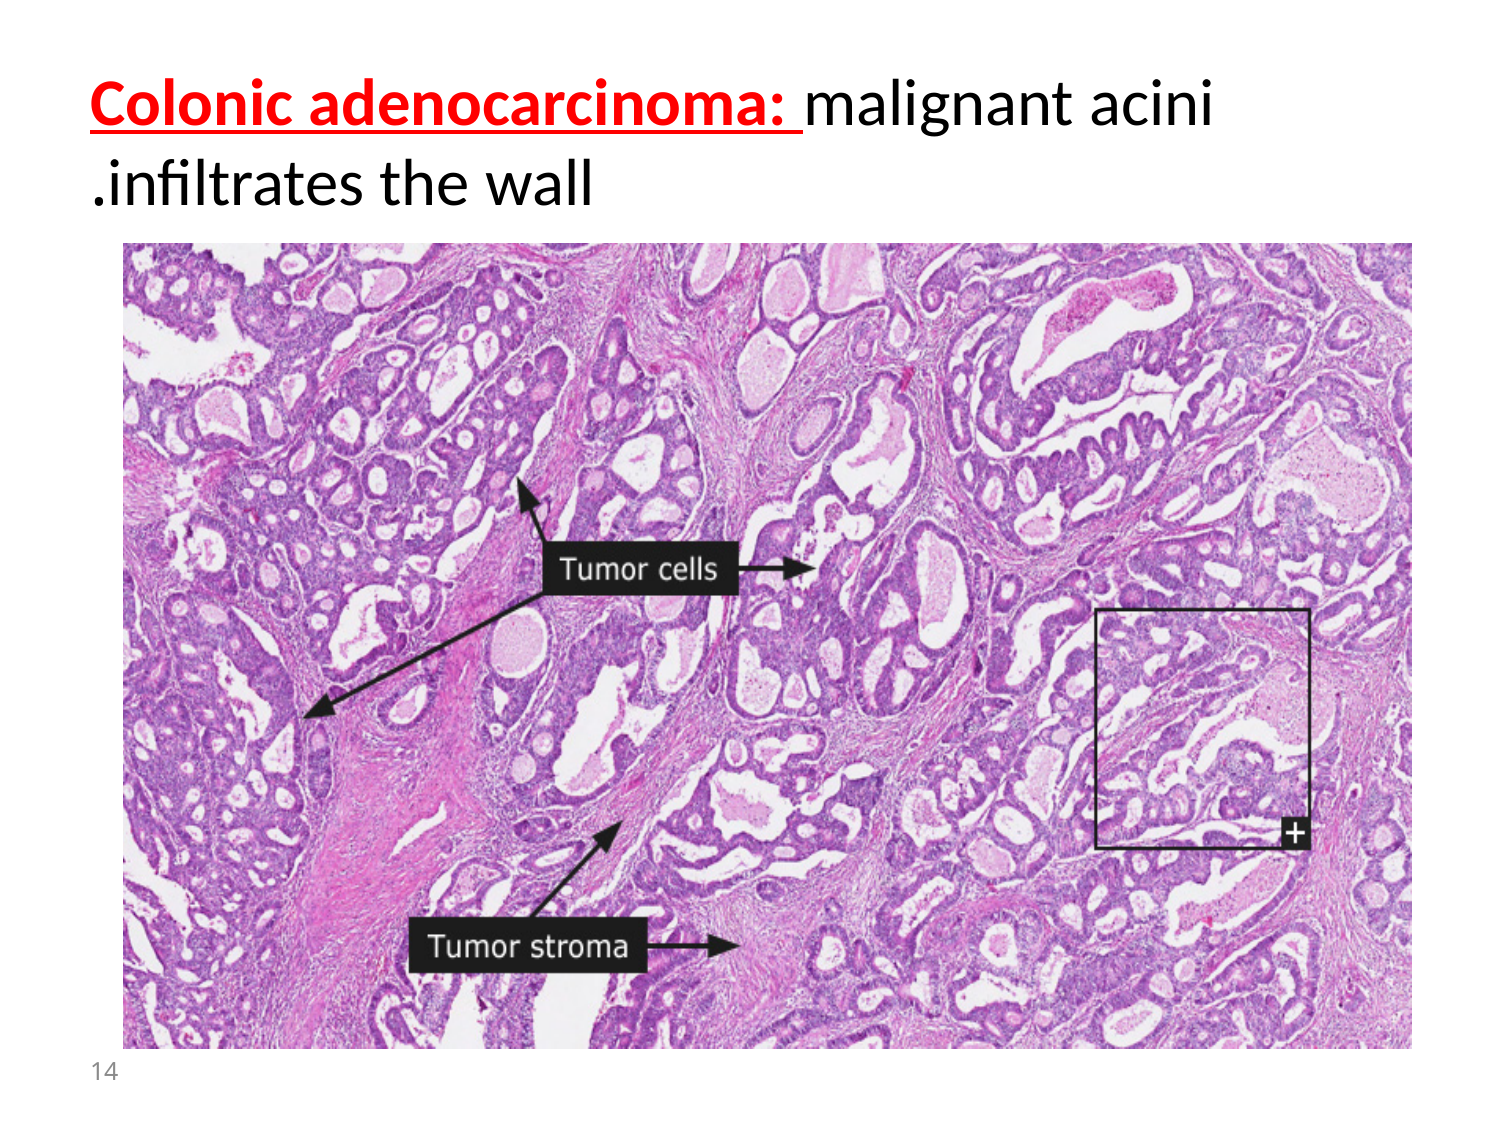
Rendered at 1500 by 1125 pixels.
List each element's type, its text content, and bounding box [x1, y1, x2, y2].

title Colonic adenocarcinoma: malignant acini infiltrates the wall. [75, 45, 1447, 233]
picture [123, 243, 1412, 1049]
slide_number 14 [75, 1042, 425, 1103]
